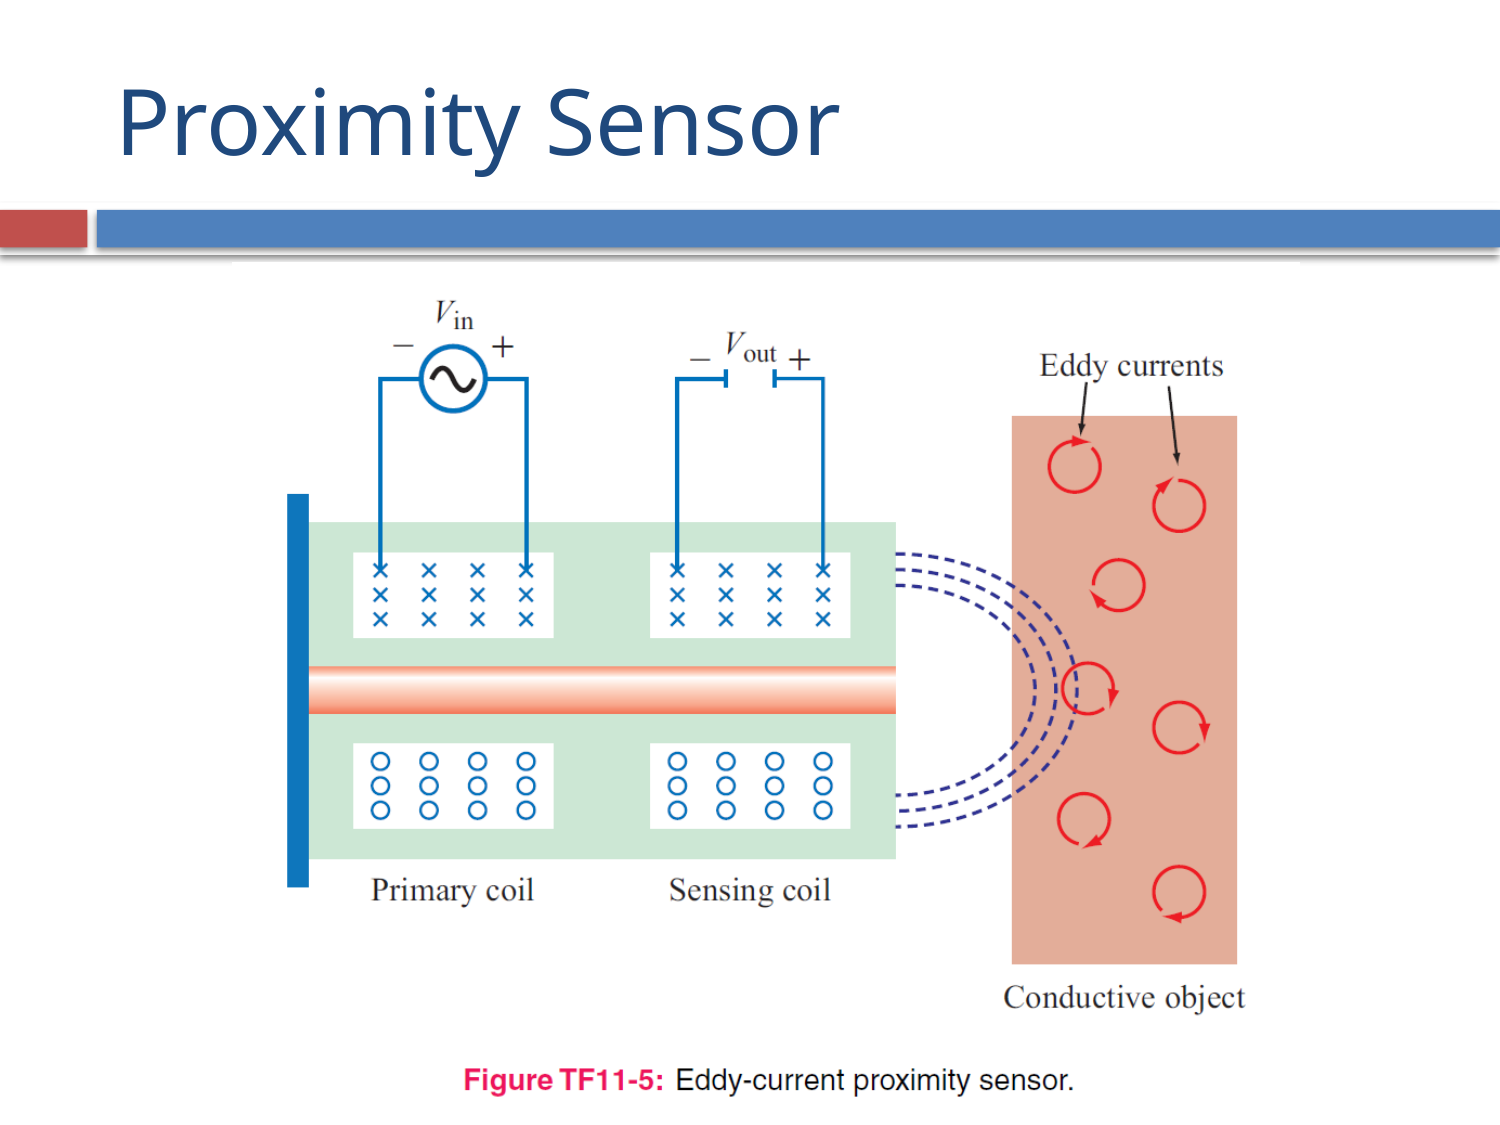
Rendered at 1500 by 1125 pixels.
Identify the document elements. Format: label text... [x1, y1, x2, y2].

text_box Proximity Sensor [100, 37, 1438, 200]
picture [232, 262, 1301, 1101]
